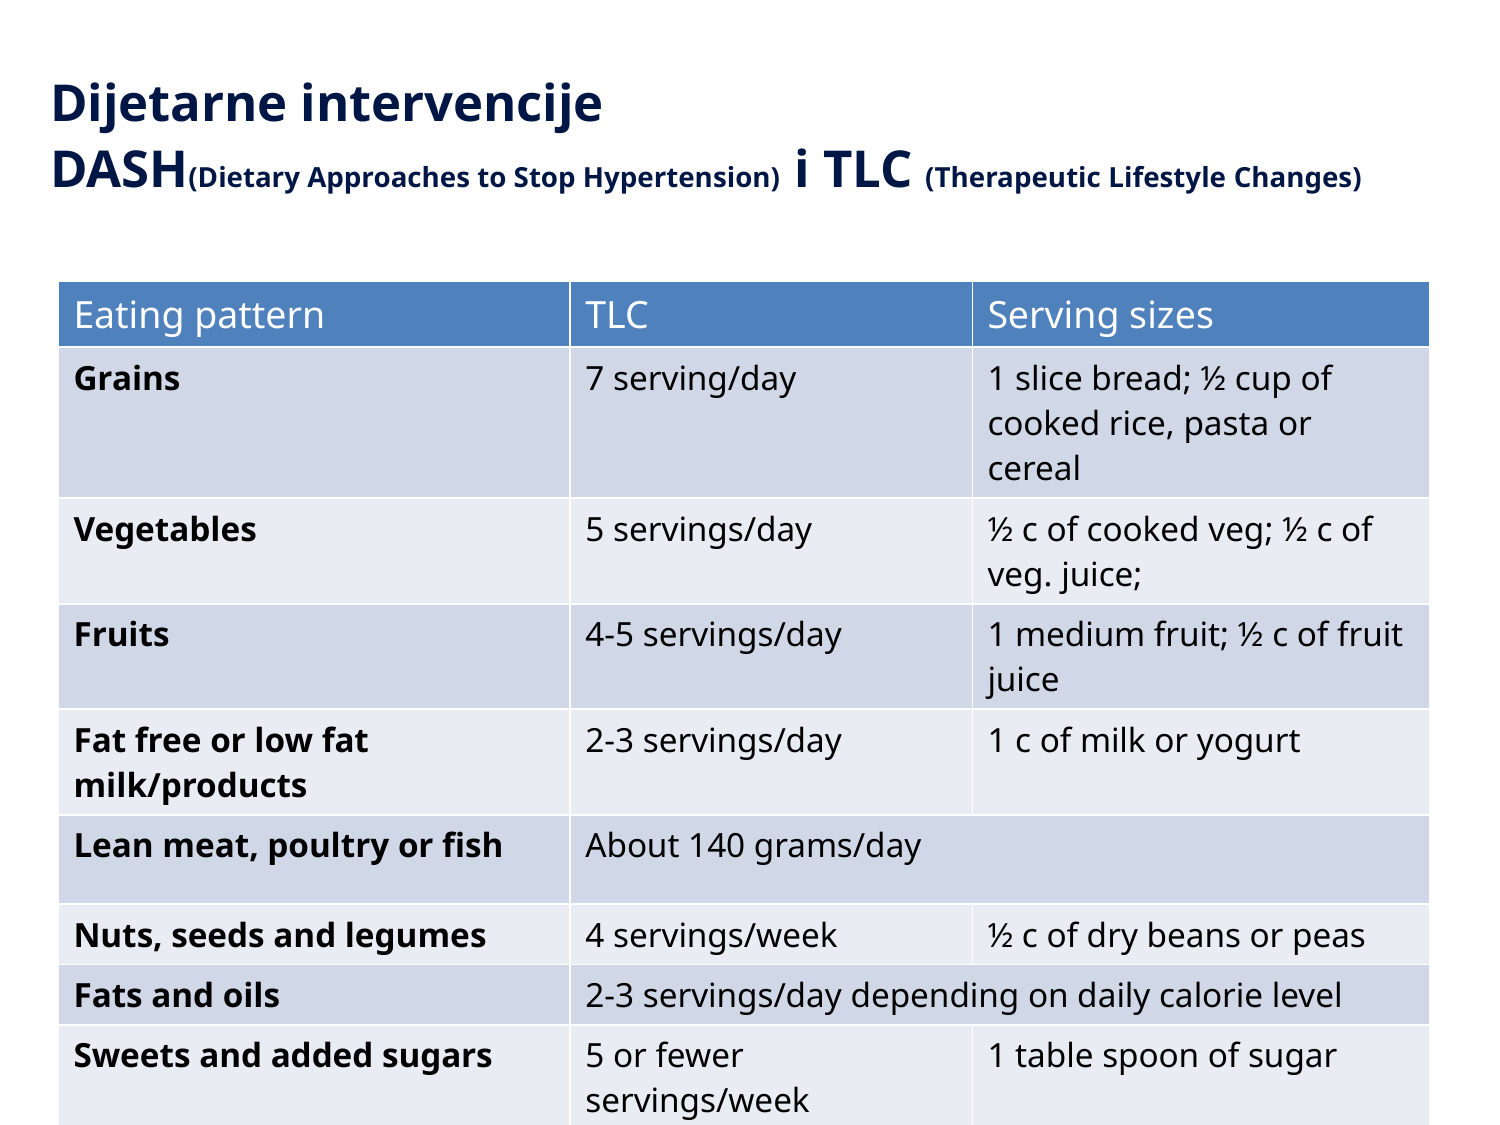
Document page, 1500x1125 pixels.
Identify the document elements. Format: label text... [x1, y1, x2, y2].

table_cell 1 table spoon of sugar [973, 1026, 1429, 1125]
table_cell Fats and oils [59, 965, 569, 1024]
table_cell Fruits [59, 605, 569, 708]
table_cell 5 servings/day [571, 499, 972, 603]
table_cell 5 or fewer servings/week [571, 1026, 972, 1125]
table_cell ½ c of cooked veg; ½ c of veg. juice; [973, 499, 1429, 603]
table_cell 4-5 servings/day [571, 605, 972, 708]
table_cell Vegetables [59, 499, 569, 603]
table_cell 4 servings/week [571, 905, 972, 964]
title Dijetarne intervencije DASH(Dietary Approaches to Stop Hypertension) i TLC (Therapeutic Lifestyle Changes) [35, 58, 1386, 211]
table_cell Sweets and added sugars [59, 1026, 569, 1125]
table_cell Nuts, seeds and legumes [59, 905, 569, 964]
table_cell 1 medium fruit; ½ c of fruit juice [973, 605, 1429, 708]
table_header Eating pattern [59, 282, 569, 346]
table_cell ½ c of dry beans or peas [973, 905, 1429, 964]
table_cell About 140 grams/day [571, 816, 1429, 903]
table_header TLC [571, 282, 972, 346]
table_header Serving sizes [973, 282, 1429, 346]
table_cell 1 c of milk or yogurt [973, 710, 1429, 814]
table_cell Lean meat, poultry or fish [59, 816, 569, 903]
table_cell Fat free or low fat milk/products [59, 710, 569, 814]
table_cell 1 slice bread; ½ cup of cooked rice, pasta or cereal [973, 348, 1429, 497]
table_cell Grains [59, 348, 569, 497]
table_cell 2-3 servings/day depending on daily calorie level [571, 965, 1429, 1024]
table_cell 2-3 servings/day [571, 710, 972, 814]
table_cell 7 serving/day [571, 348, 972, 497]
